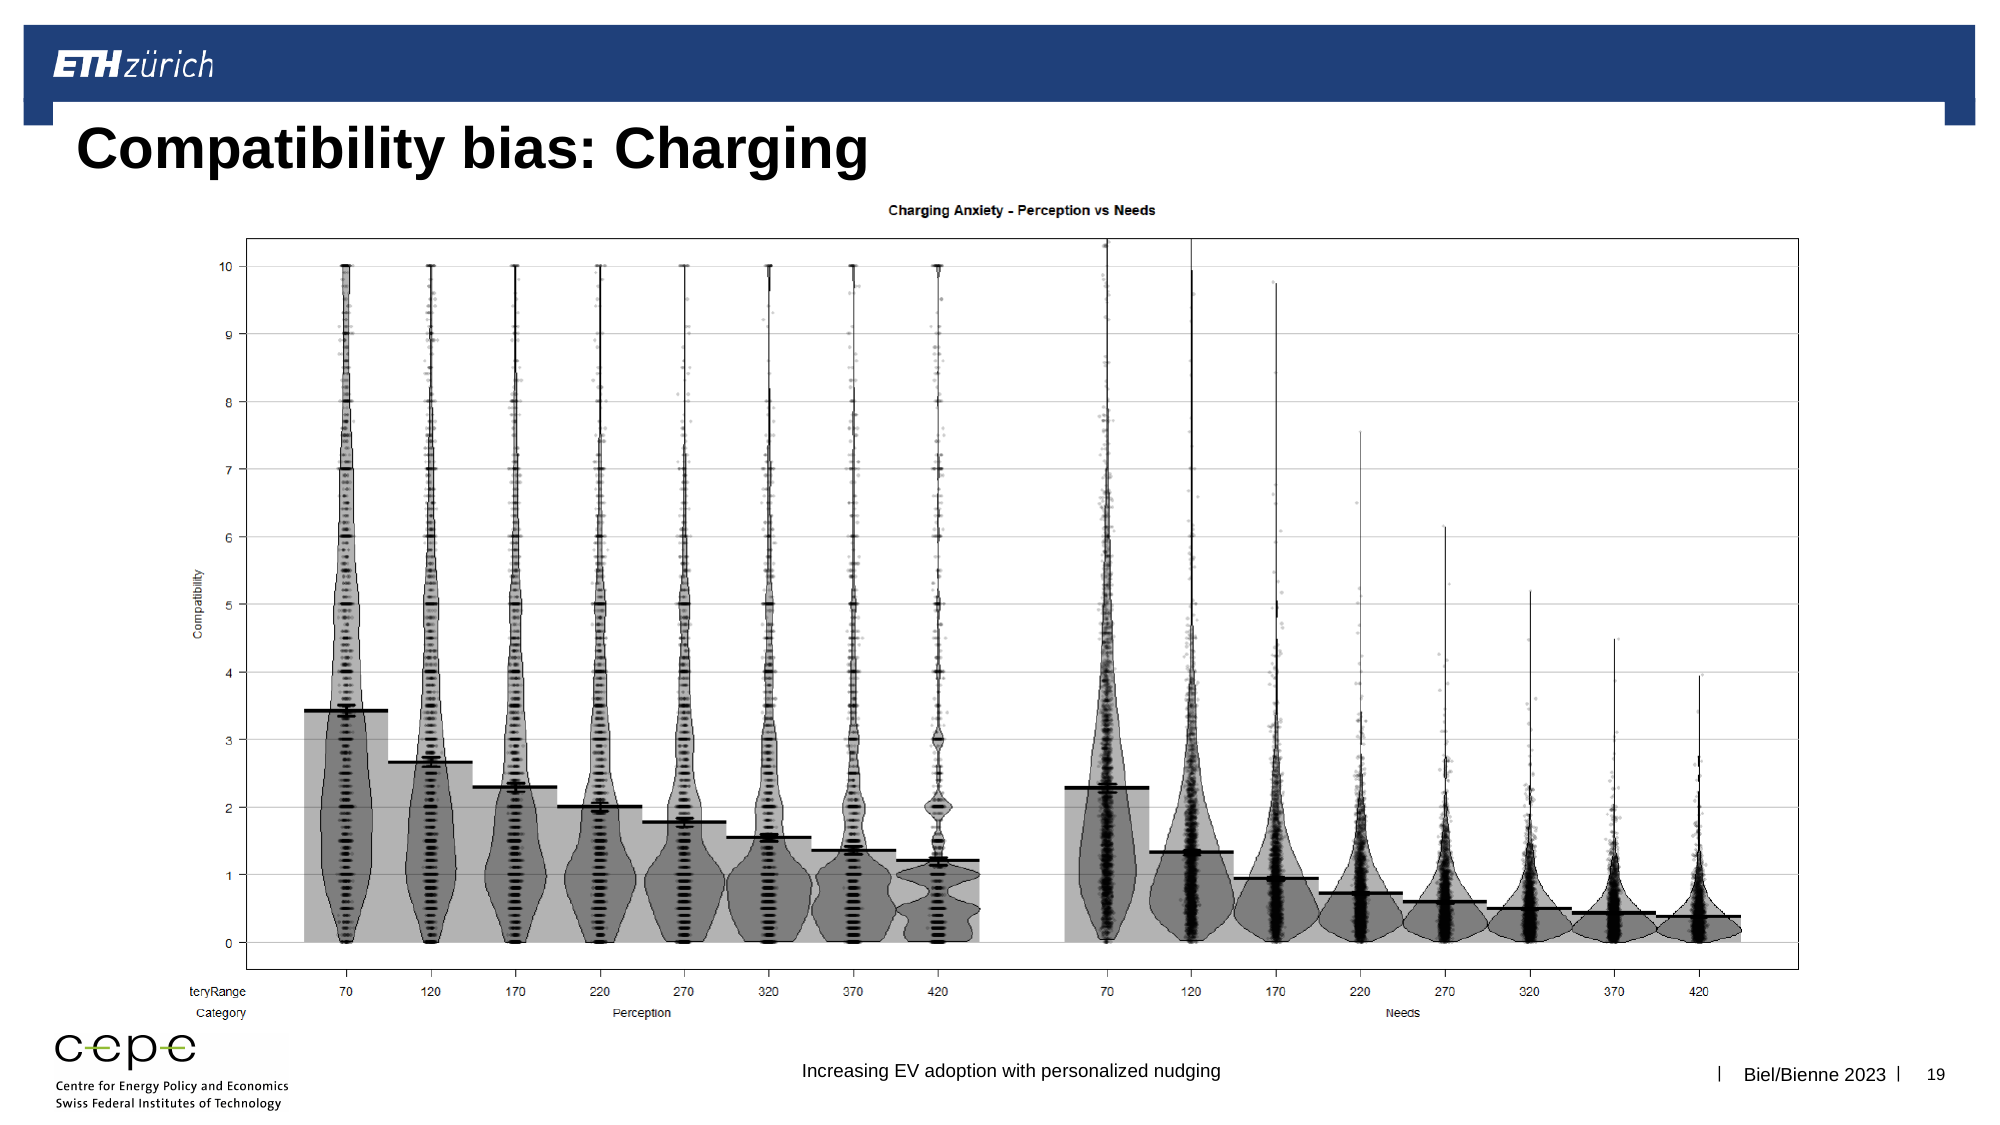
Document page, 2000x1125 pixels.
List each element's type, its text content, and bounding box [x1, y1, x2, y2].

text_box Increasing EV adoption with personalized nudging [787, 1051, 1709, 1125]
title Compatibility bias: Charging [53, 101, 1945, 262]
picture [54, 1033, 289, 1112]
picture [189, 195, 1808, 1027]
slide_number 19 [1906, 1034, 1966, 1112]
text_box Biel/Bienne 2023 [1728, 1054, 1906, 1125]
